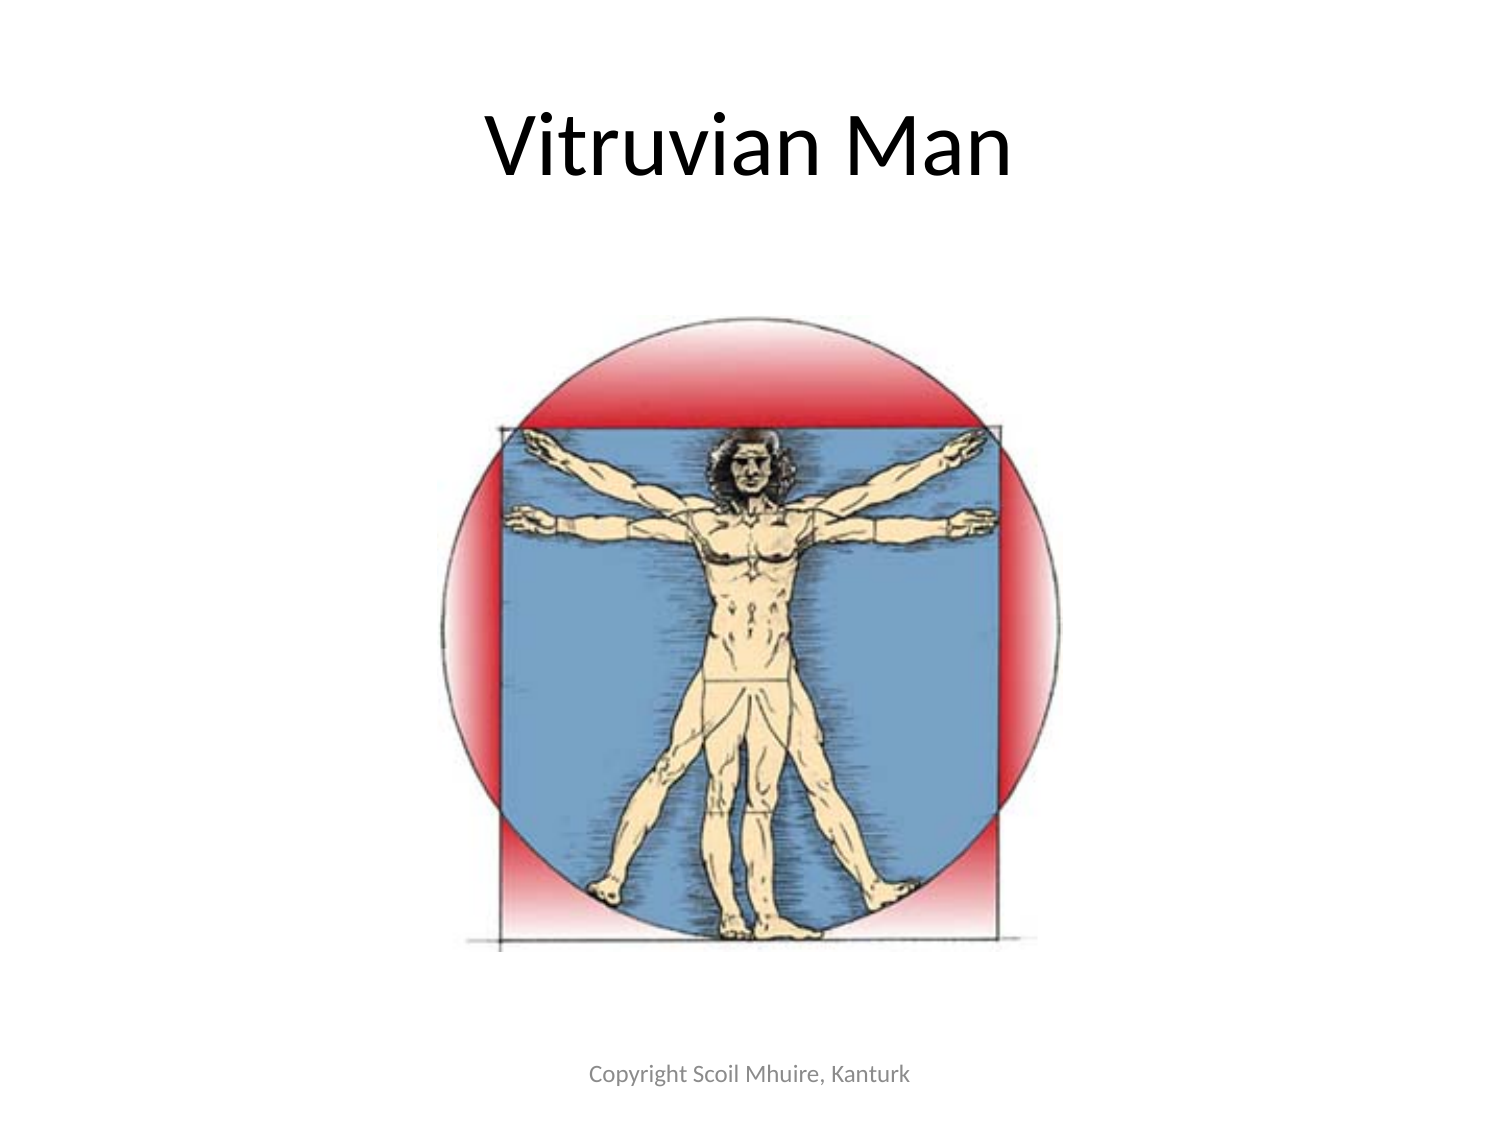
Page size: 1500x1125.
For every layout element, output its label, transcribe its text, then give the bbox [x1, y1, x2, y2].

title Vitruvian Man [75, 45, 1425, 233]
footer Copyright Scoil Mhuire, Kanturk [512, 1042, 988, 1103]
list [437, 315, 1063, 952]
